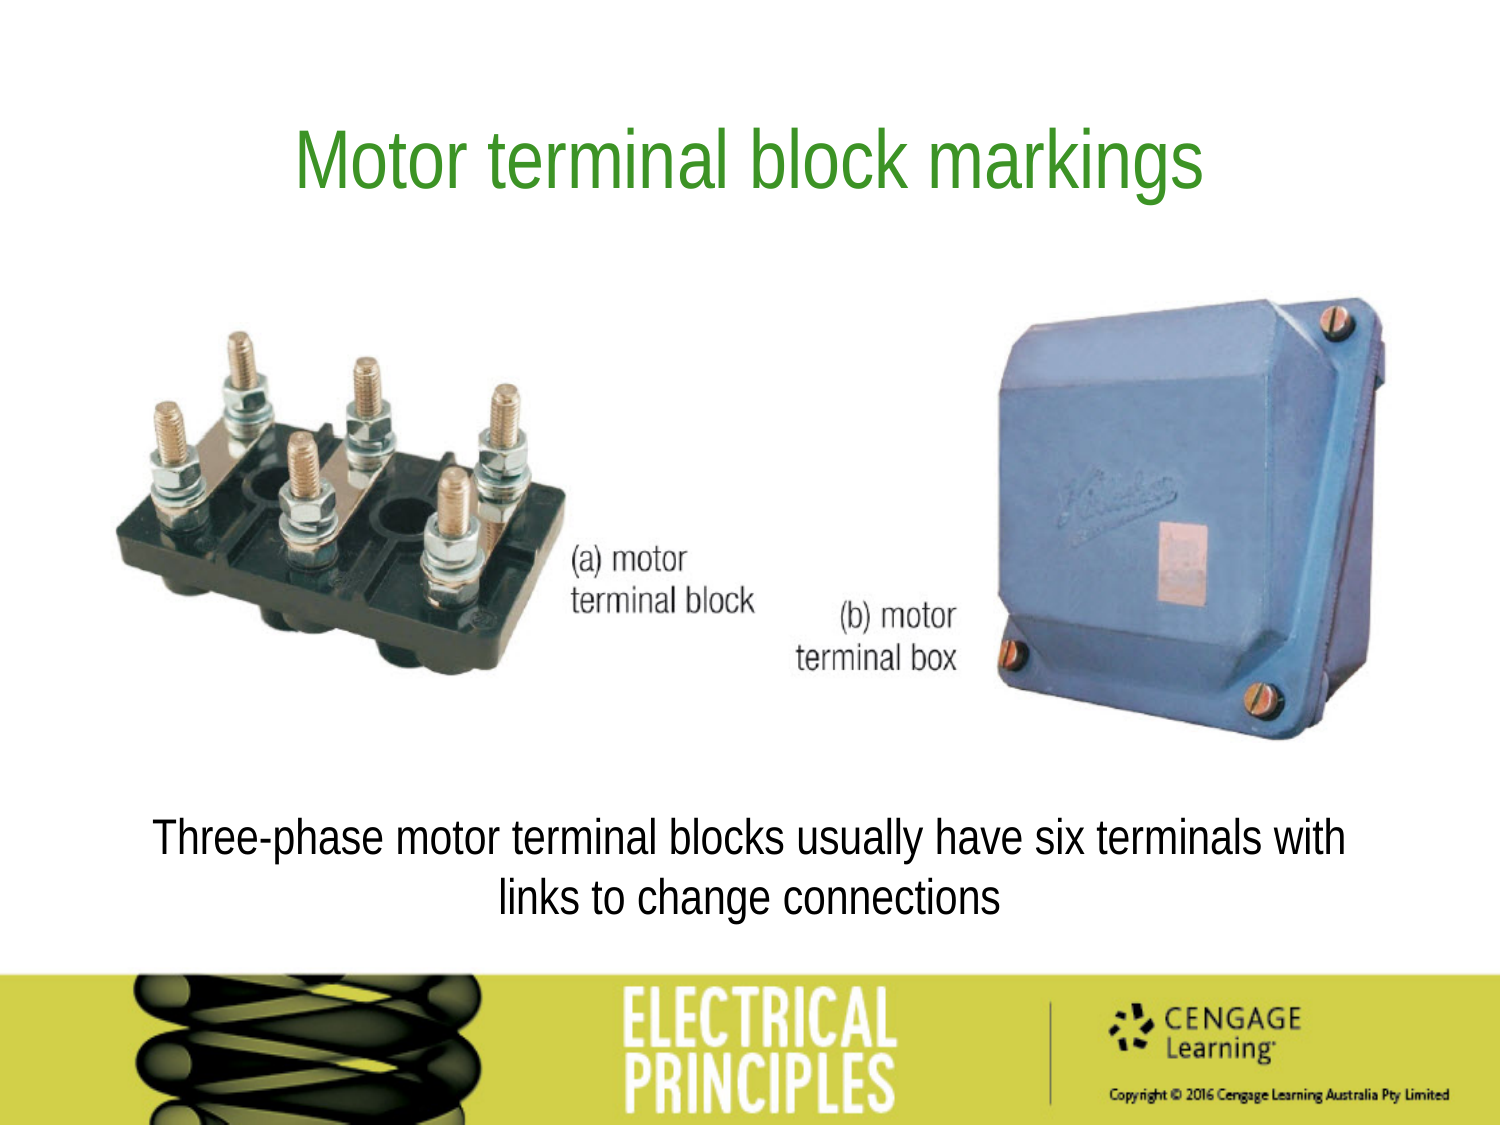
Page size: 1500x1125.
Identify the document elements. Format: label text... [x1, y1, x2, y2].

text_box Three-phase motor terminal blocks usually have six terminals with links to change connections [100, 797, 1400, 932]
text_box Motor terminal block markings [0, 0, 1500, 207]
picture [0, 207, 1500, 1125]
